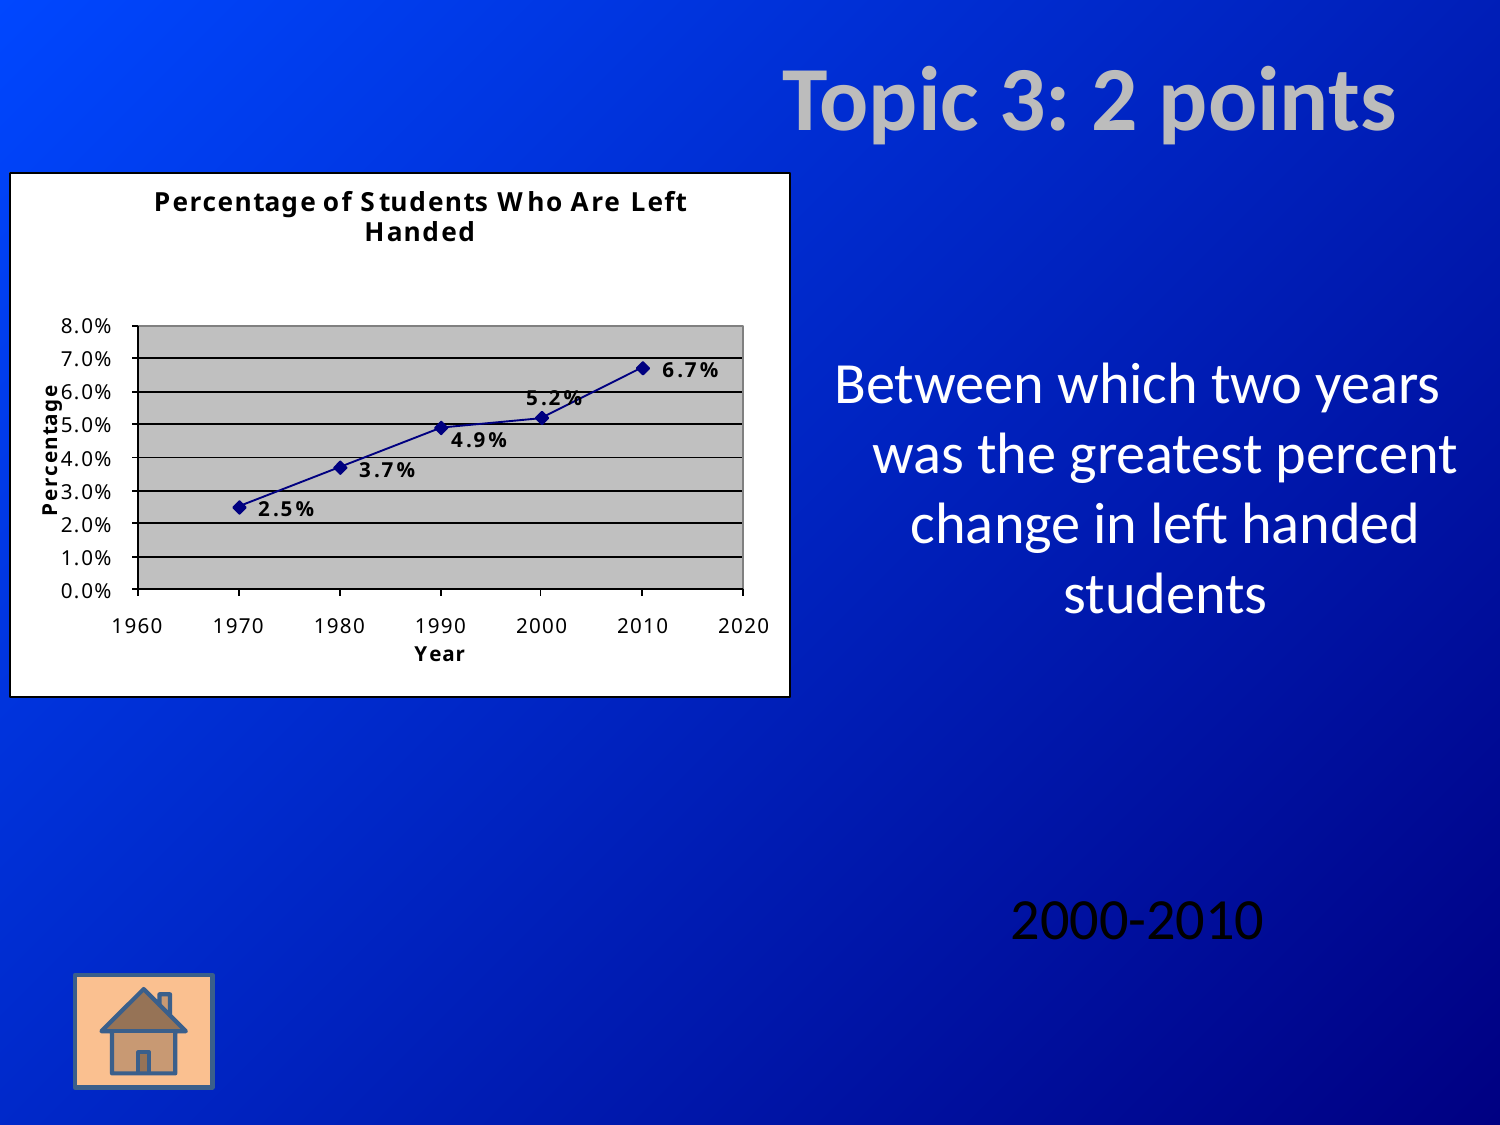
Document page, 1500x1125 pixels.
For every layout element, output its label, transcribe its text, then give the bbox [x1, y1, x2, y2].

text_box [73, 973, 215, 1090]
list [0, 162, 801, 706]
list Between which two years was the greatest percent change in left handed students 2000-2010 [800, 337, 1475, 1005]
title Topic 3: 2 points [62, 0, 1413, 188]
